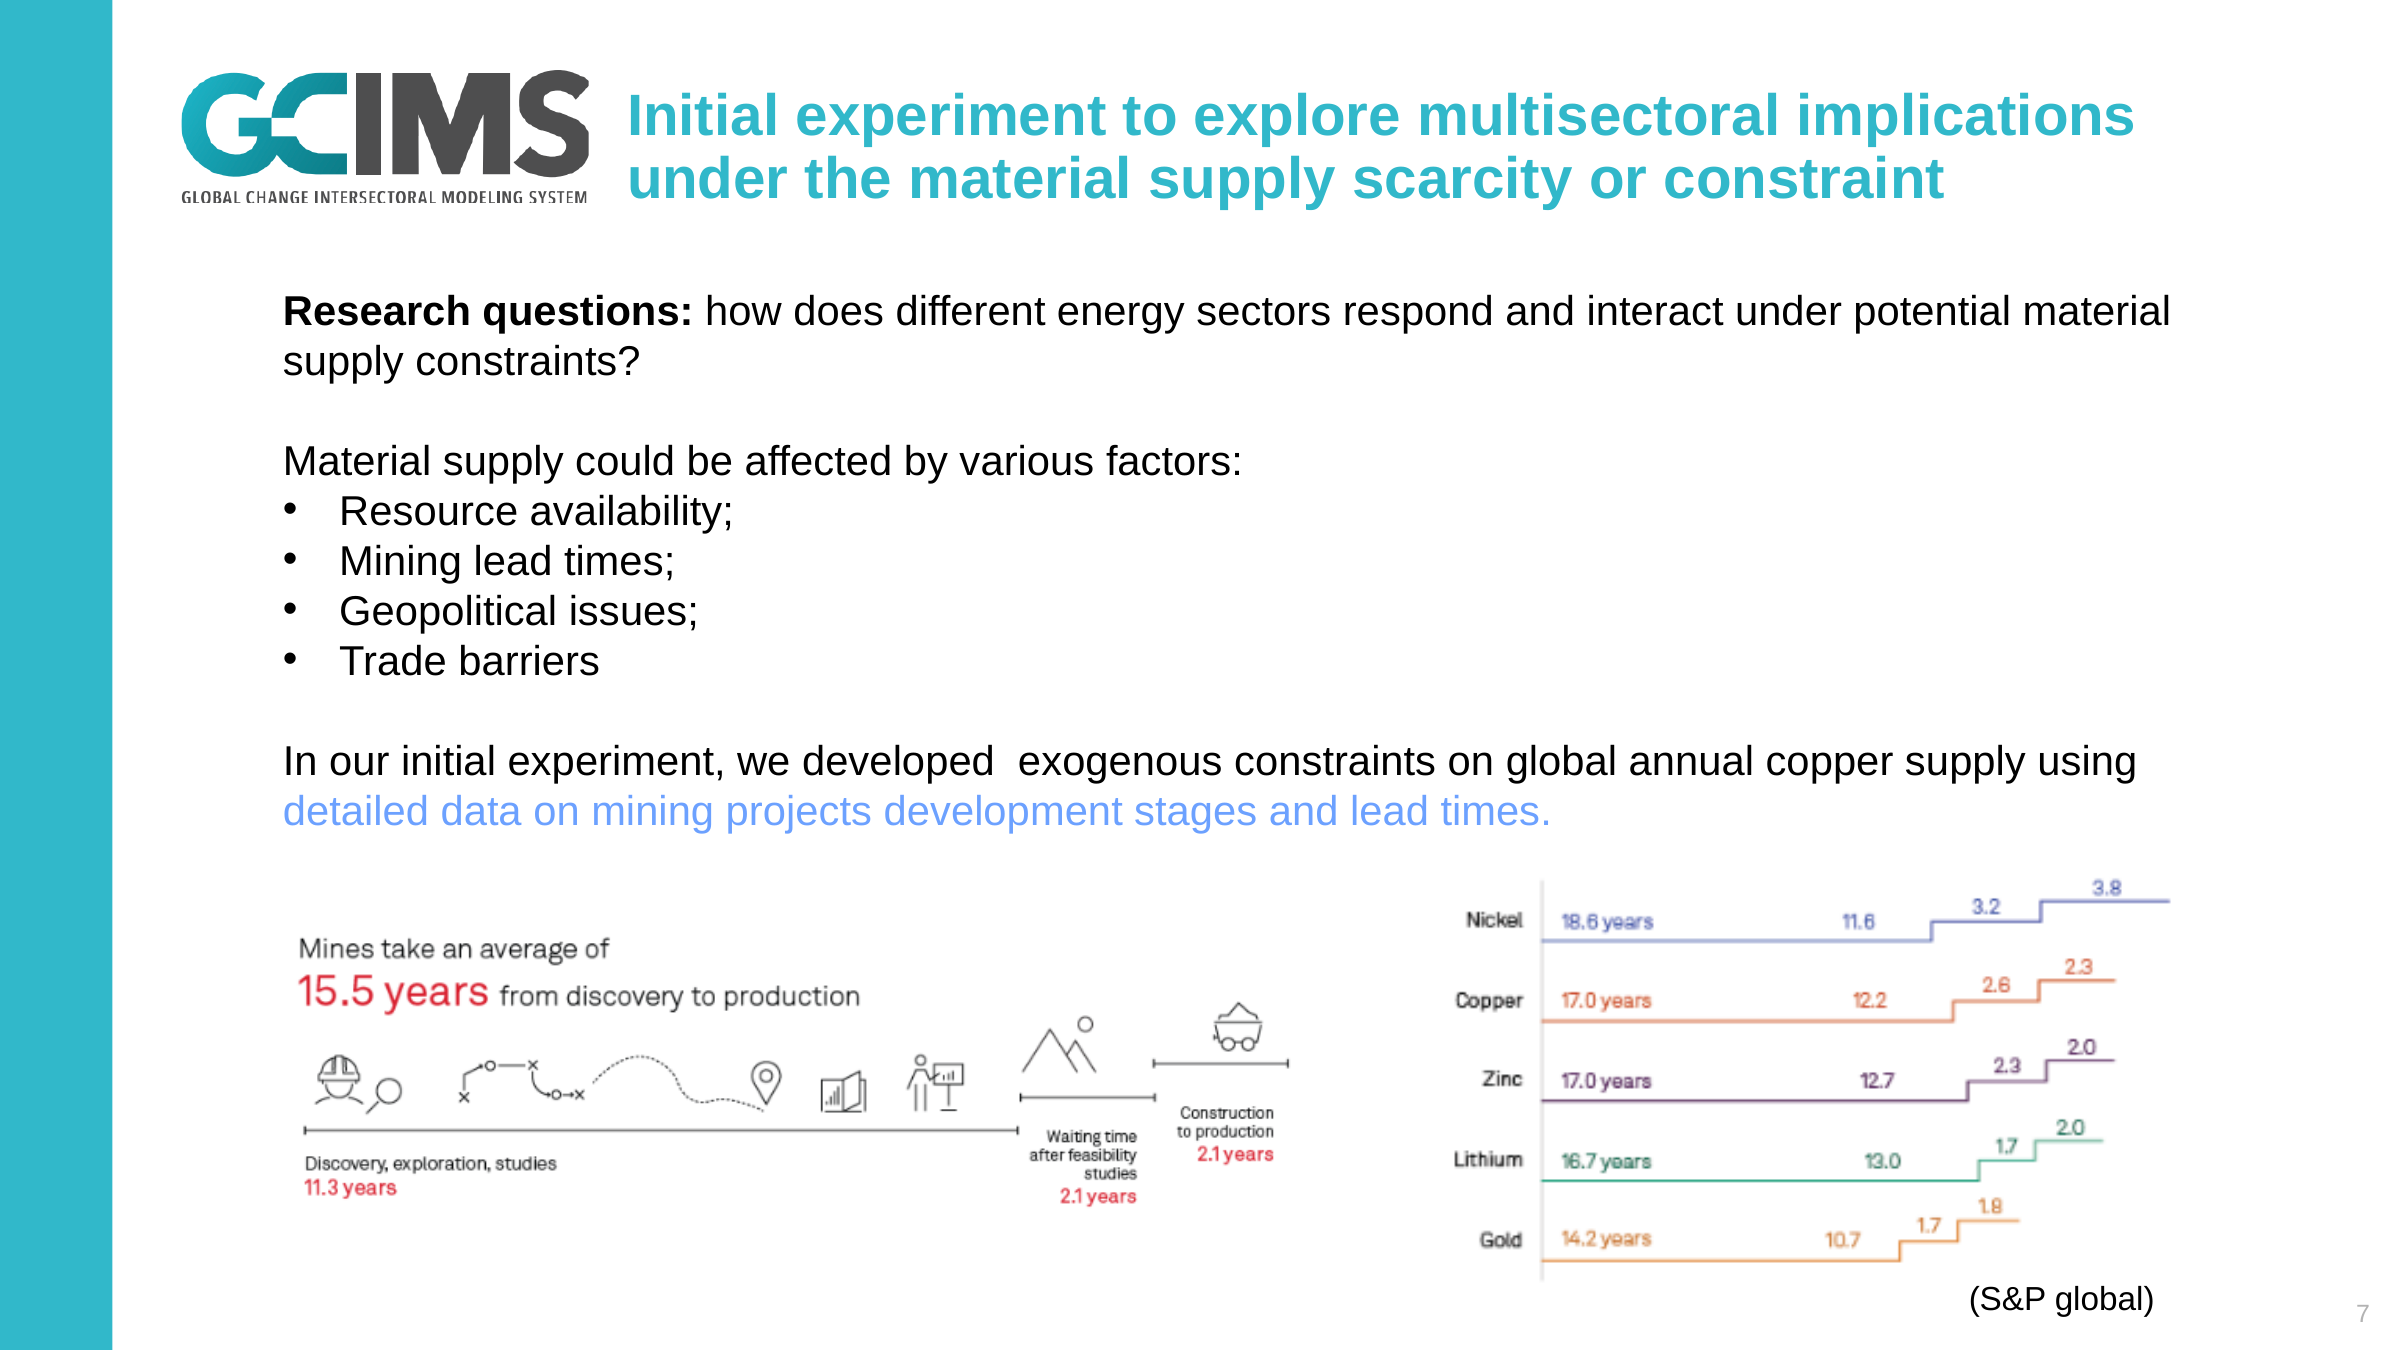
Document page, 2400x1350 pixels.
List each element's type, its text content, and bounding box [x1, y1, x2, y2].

slide_number 7 [2295, 1275, 2370, 1350]
text_box Initial experiment to explore multisectoral implications under the material supply scarcity or constraint [627, 13, 2287, 219]
text_box Research questions: how does different energy sectors respond and interact under potential material supply constraints? Material supply could be affected by various factors: Resource availability; Mining lead times; Geopolitical issues; Trade barriers In our initial experiment, we developed exogenous constraints on global annual copper supply using detailed data on mining projects development stages and lead times. [267, 276, 2242, 892]
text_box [255, 859, 2211, 1326]
